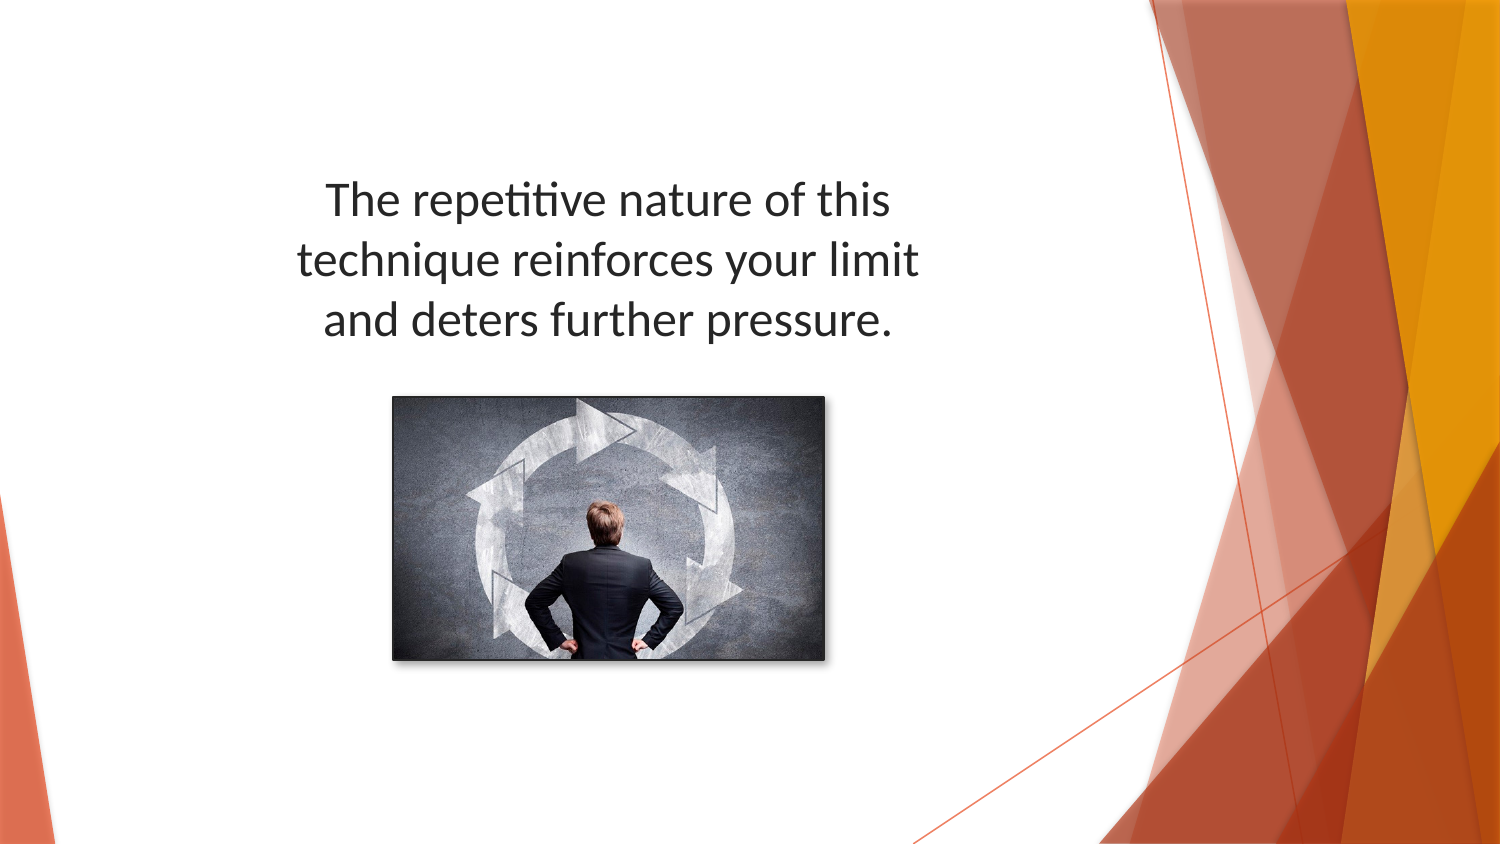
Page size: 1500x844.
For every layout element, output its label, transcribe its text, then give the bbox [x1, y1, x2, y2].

picture [393, 397, 823, 659]
list The repetitive nature of this technique reinforces your limit and deters further pressure. [265, 138, 951, 375]
